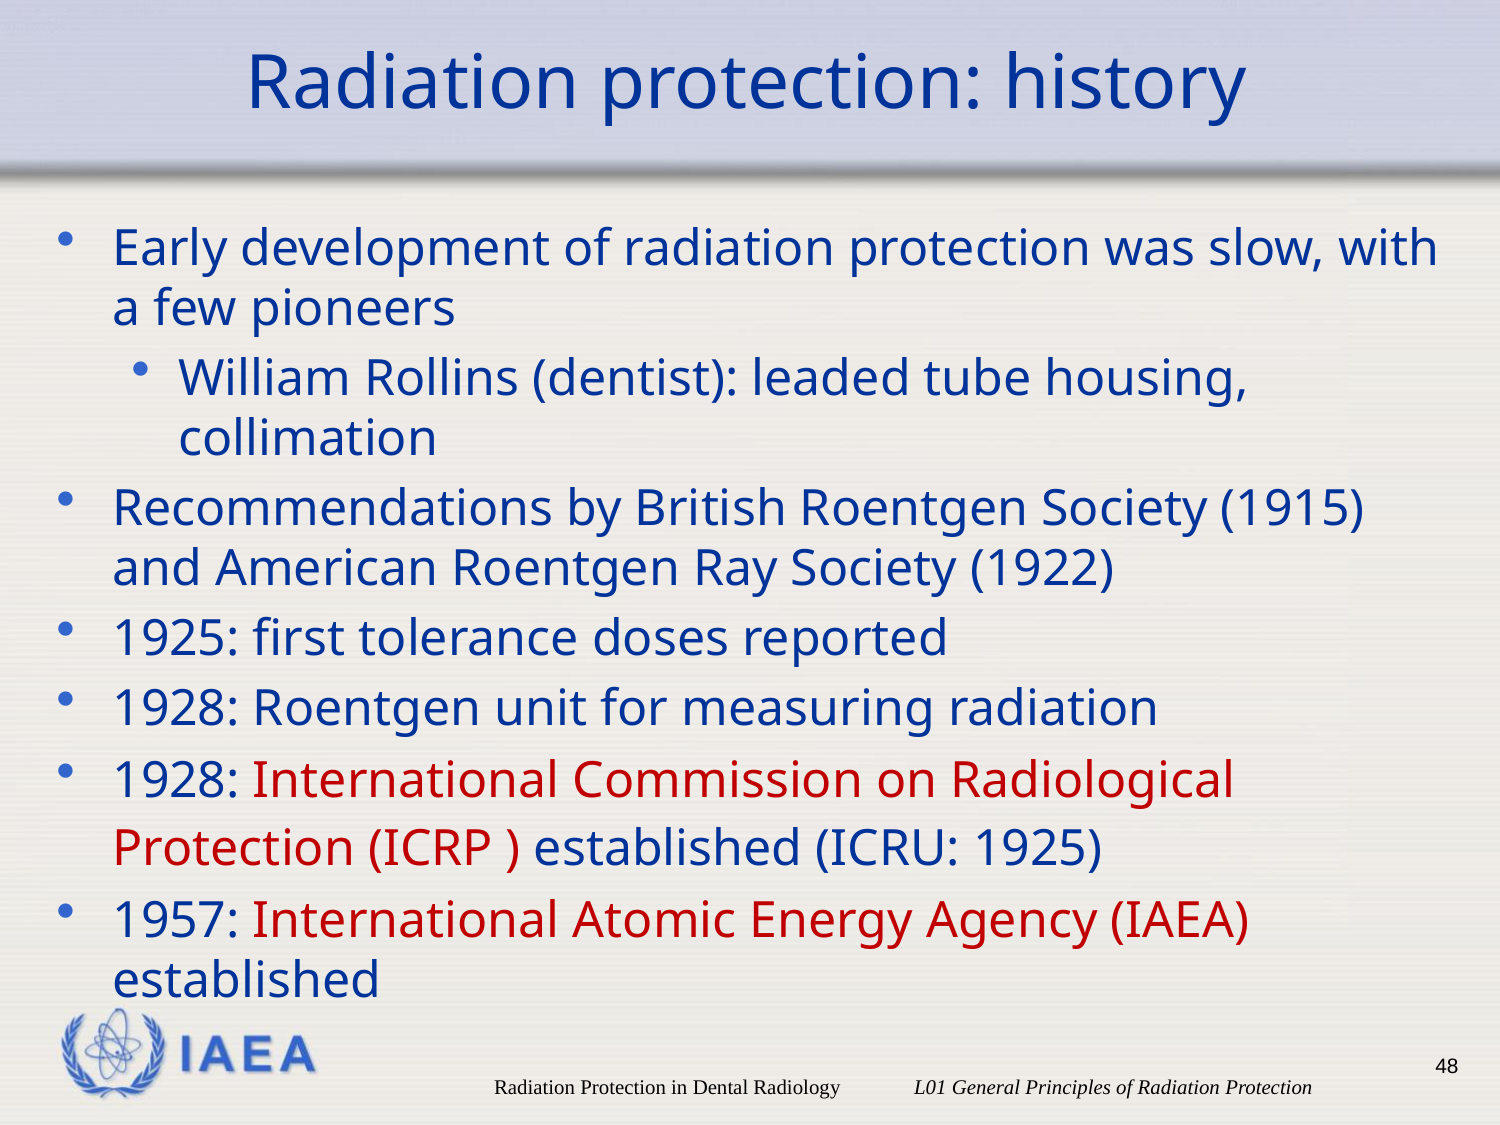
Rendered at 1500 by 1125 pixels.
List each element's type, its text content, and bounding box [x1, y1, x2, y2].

title Radiation protection: history [46, 15, 1447, 142]
list Early development of radiation protection was slow, with a few pioneers William Rollins (dentist): leaded tube housing, collimation Recommendations by British Roentgen Society (1915) and American Roentgen Ray Society (1922) 1925: first tolerance doses reported 1928: Roentgen unit for measuring radiation 1928: International Commission on Radiological Protection (ICRP ) established (ICRU: 1925) 1957: International Atomic Energy Agency (IAEA) established [40, 207, 1459, 1071]
slide_number 48 [1389, 1044, 1474, 1093]
picture [0, 0, 1500, 1125]
text_box Radiation Protection in Dental Radiology L01 General Principles of Radiation Protection [454, 1065, 1353, 1106]
